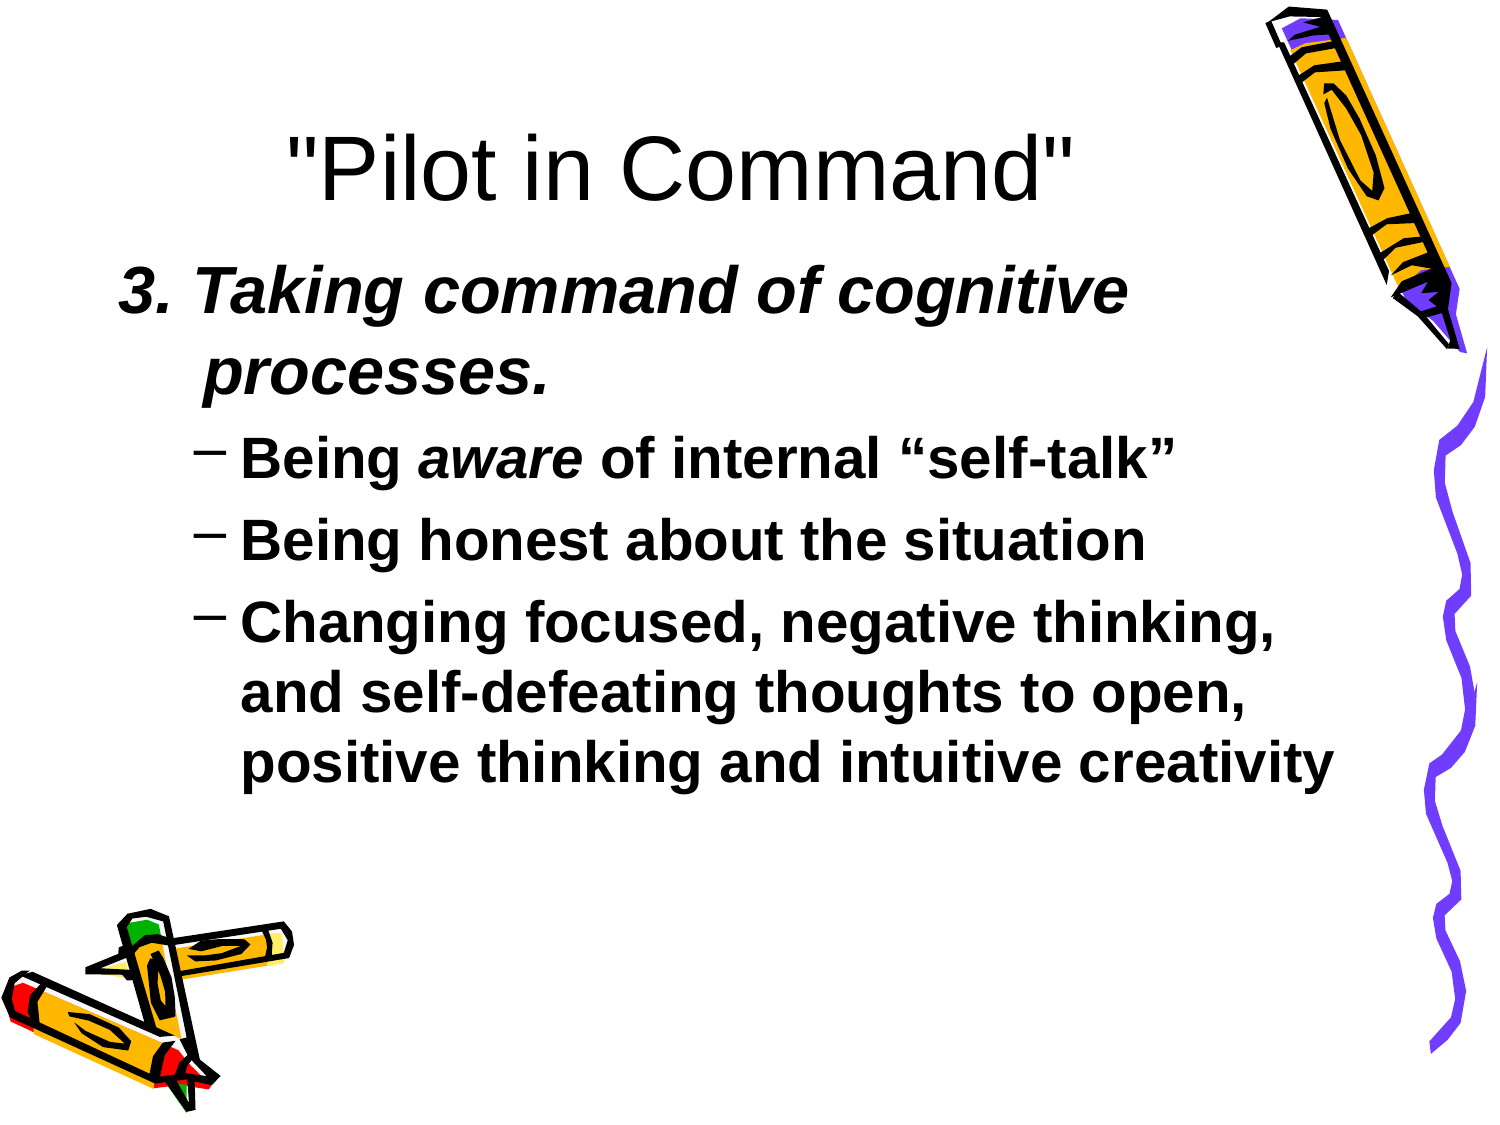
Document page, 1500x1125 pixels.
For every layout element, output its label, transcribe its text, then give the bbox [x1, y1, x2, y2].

list 3. Taking command of cognitive processes. Being aware of internal “self-talk” Being honest about the situation Changing focused, negative thinking, and self-defeating thoughts to open, positive thinking and intuitive creativity [118, 246, 1382, 848]
title "Pilot in Command" [117, 0, 1246, 220]
